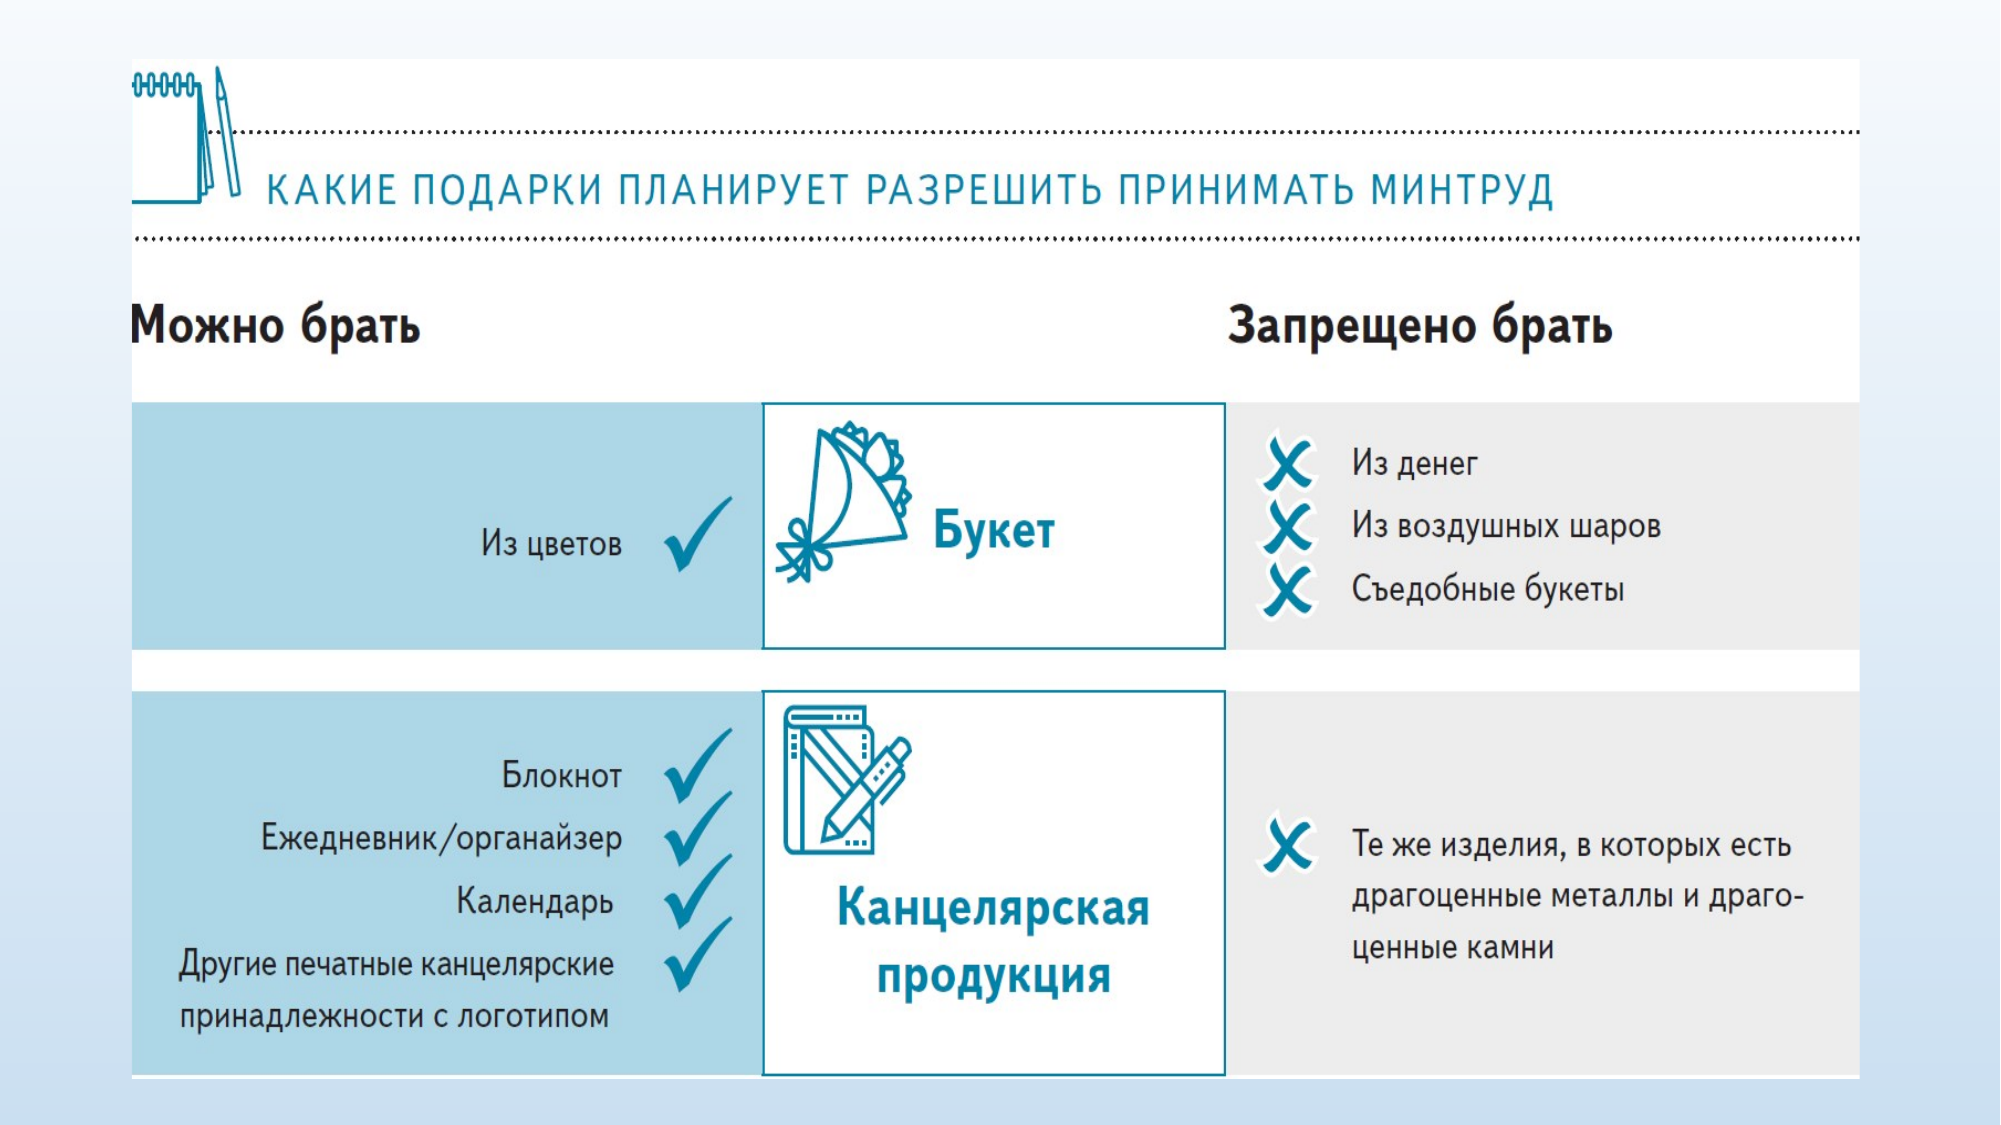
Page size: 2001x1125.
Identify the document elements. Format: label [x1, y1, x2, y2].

list [131, 59, 1860, 1079]
